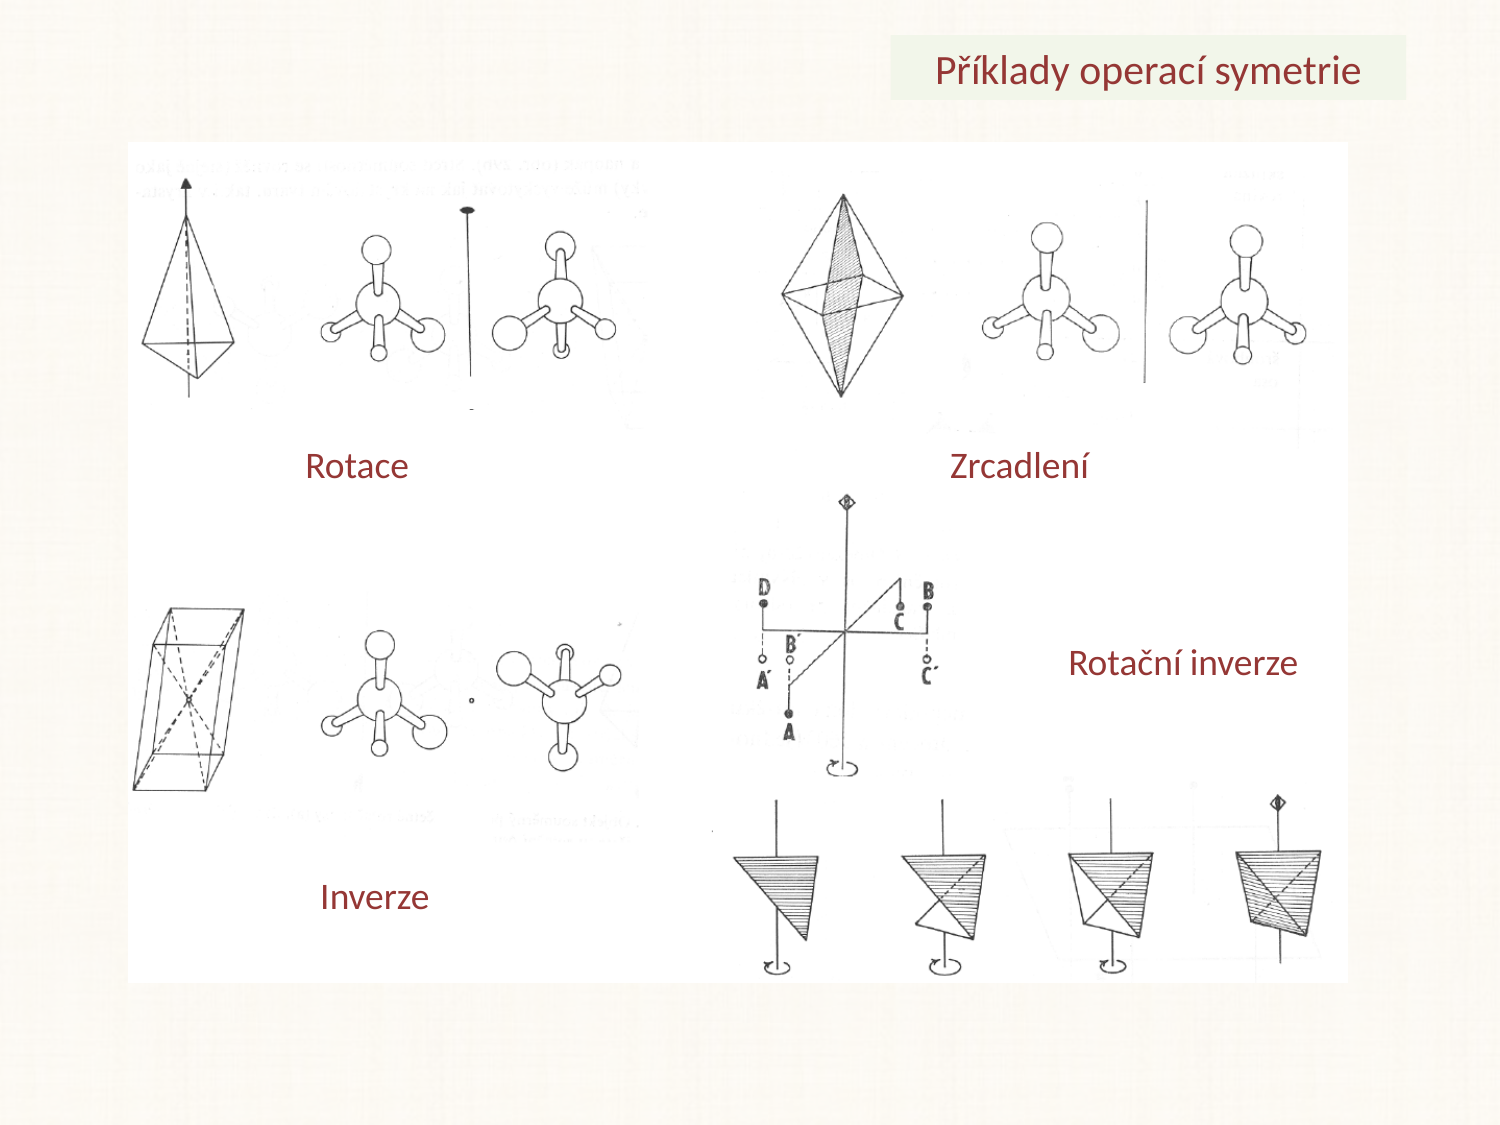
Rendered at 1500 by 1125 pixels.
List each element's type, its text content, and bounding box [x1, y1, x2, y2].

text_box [128, 142, 1348, 983]
text_box Příklady operací symetrie [889, 33, 1408, 102]
